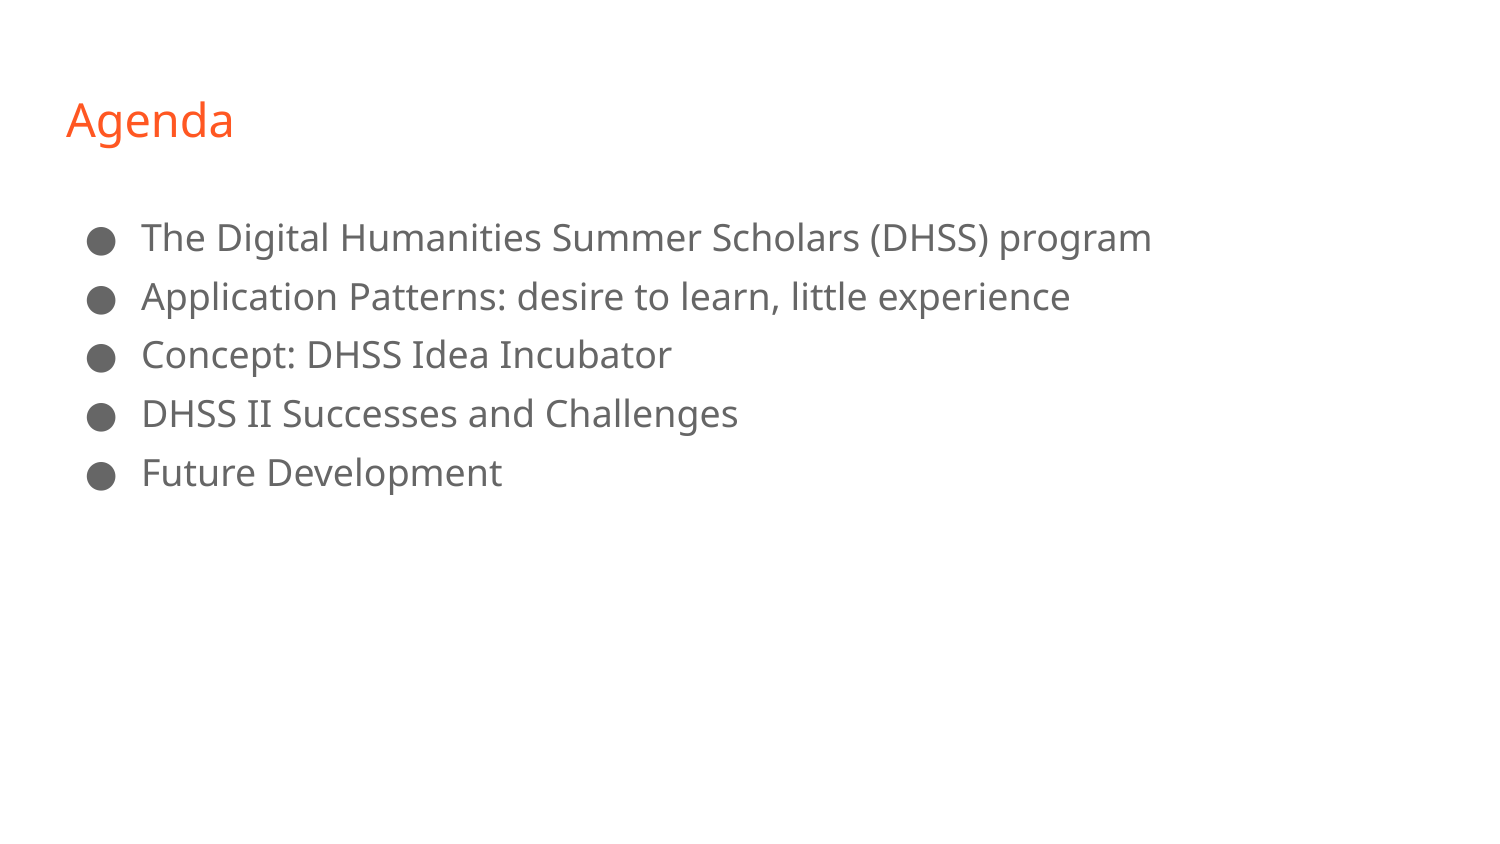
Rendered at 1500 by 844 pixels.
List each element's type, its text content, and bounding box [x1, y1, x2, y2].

title Agenda [51, 72, 1449, 167]
list The Digital Humanities Summer Scholars (DHSS) program Application Patterns: desire to learn, little experience Concept: DHSS Idea Incubator DHSS II Successes and Challenges Future Development [51, 189, 1449, 750]
